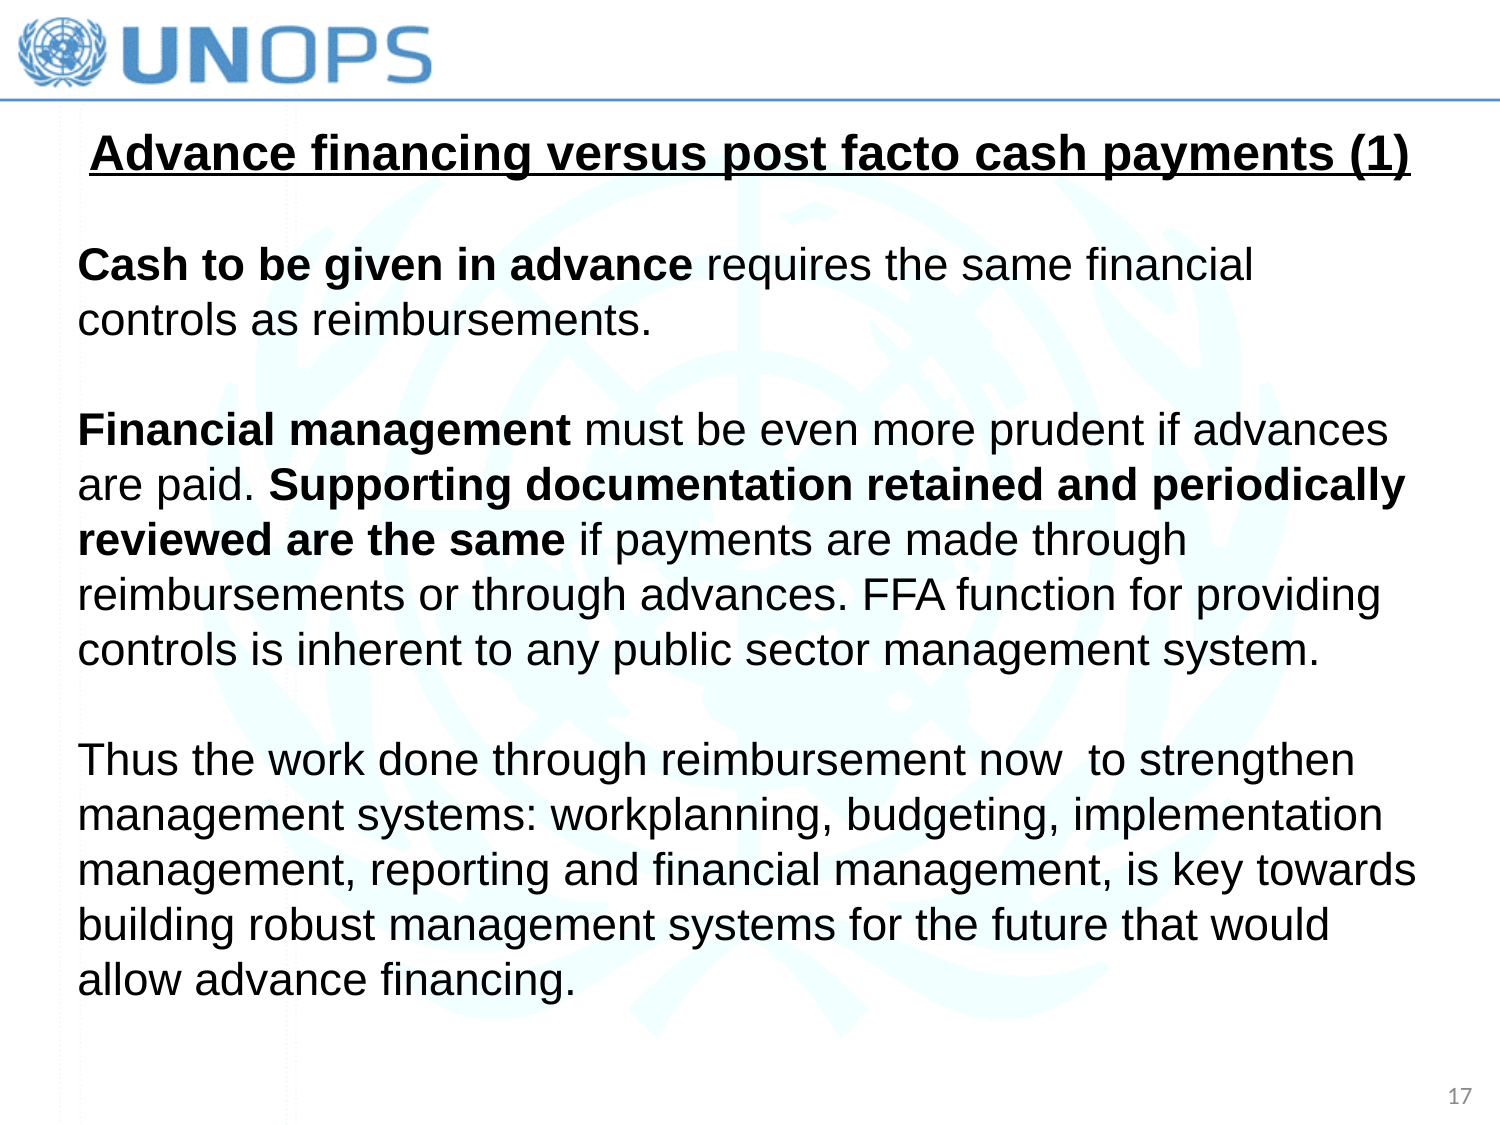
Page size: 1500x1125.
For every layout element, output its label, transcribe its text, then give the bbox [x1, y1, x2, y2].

picture [0, 102, 1500, 1125]
picture [0, 0, 1500, 98]
text_box Advance financing versus post facto cash payments (1) Cash to be given in advance requires the same financial controls as reimbursements. Financial management must be even more prudent if advances are paid. Supporting documentation retained and periodically reviewed are the same if payments are made through reimbursements or through advances. FFA function for providing controls is inherent to any public sector management system. Thus the work done through reimbursement now to strengthen management systems: workplanning, budgeting, implementation management, reporting and financial management, is key towards building robust management systems for the future that would allow advance financing. [62, 112, 1438, 1012]
slide_number 17 [1137, 1065, 1488, 1125]
